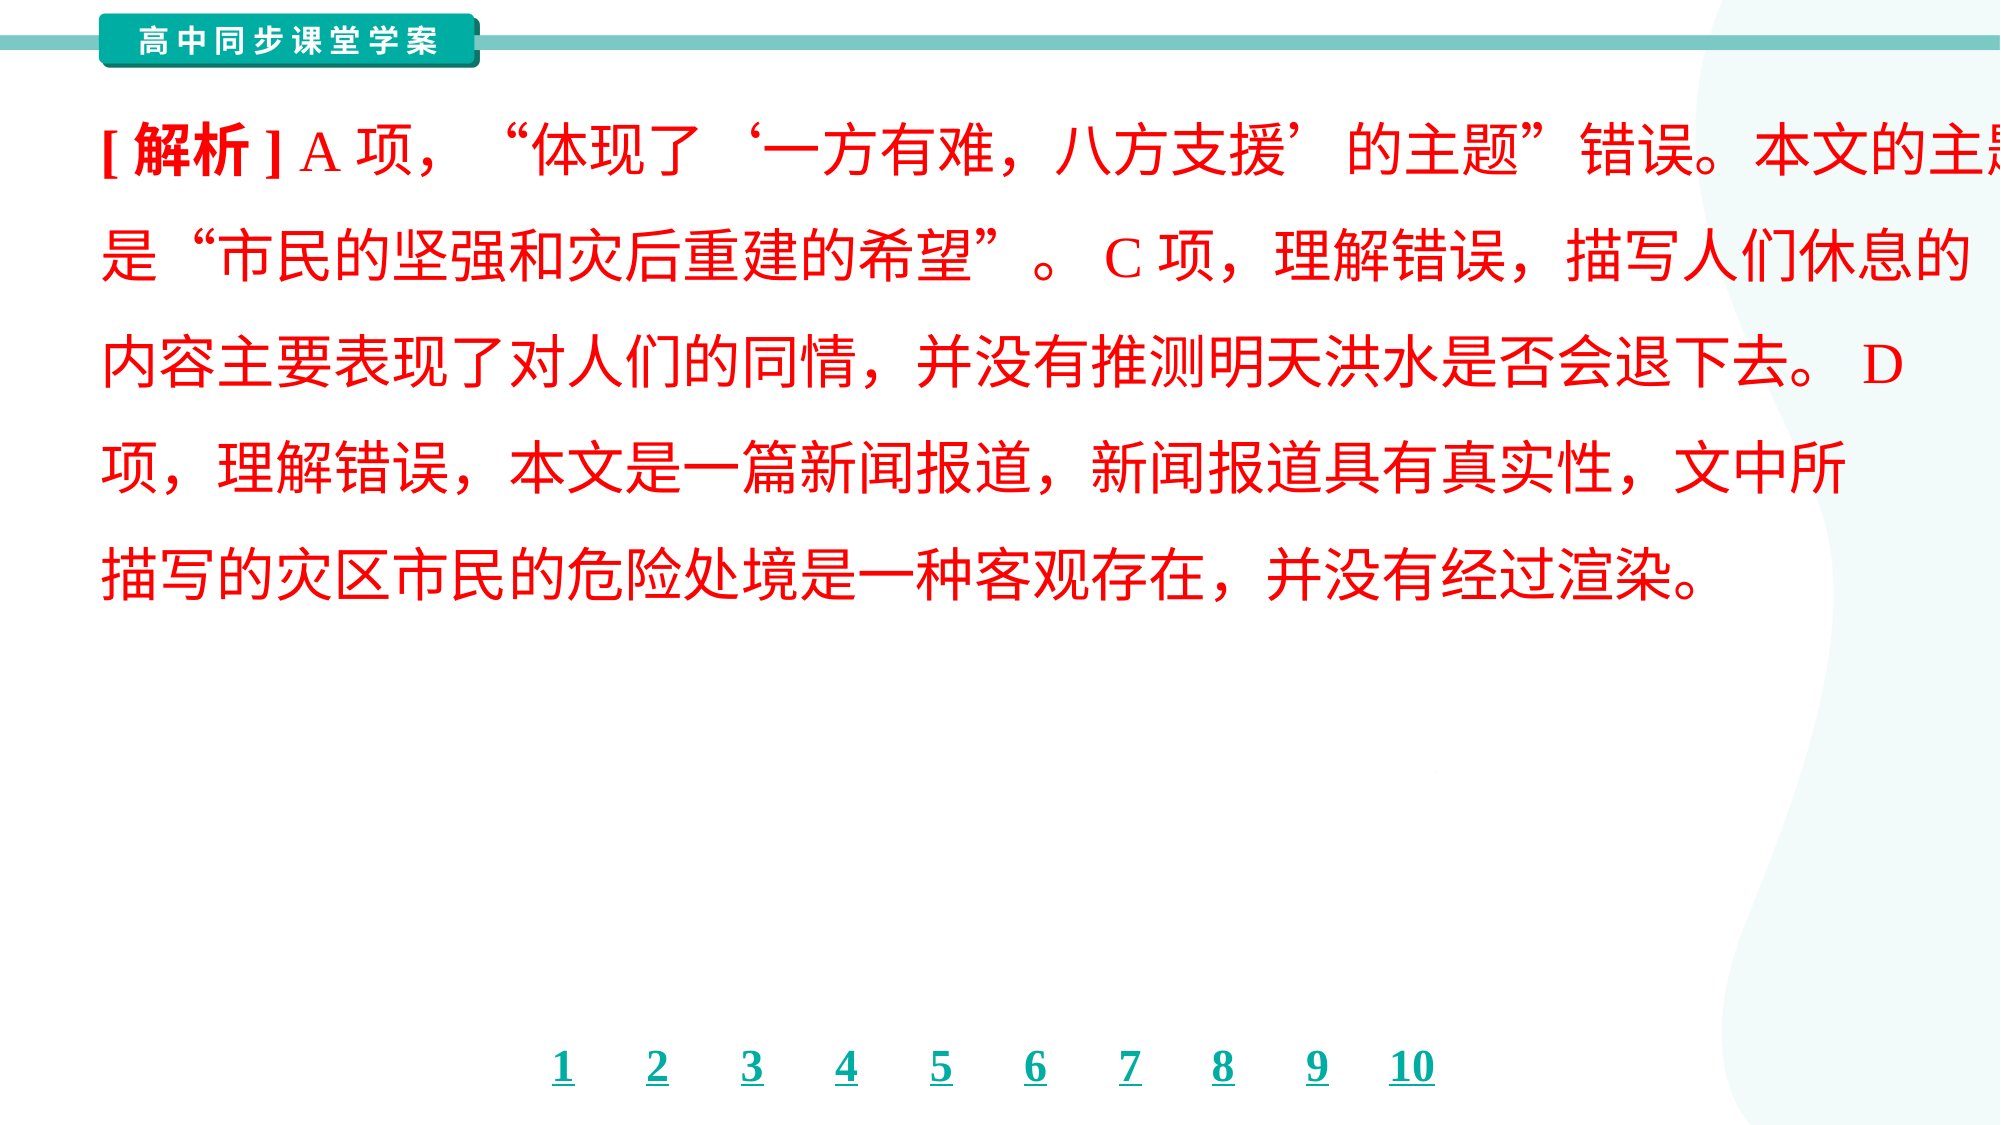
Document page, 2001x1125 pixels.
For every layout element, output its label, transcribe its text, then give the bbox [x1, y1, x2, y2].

picture [0, 0, 2000, 1125]
text_box [解析] A项，“体现了‘一方有难，八方支援’的主题”错误。本文的主题 是“市民的坚强和灾后重建的希望”。C项，理解错误，描写人们休息的 内容主要表现了对人们的同情，并没有推测明天洪水是否会退下去。D 项，理解错误，本文是一篇新闻报道，新闻报道具有真实性，文中所 描写的灾区市民的危险处境是一种客观存在，并没有经过渲染。 [100, 76, 1899, 608]
